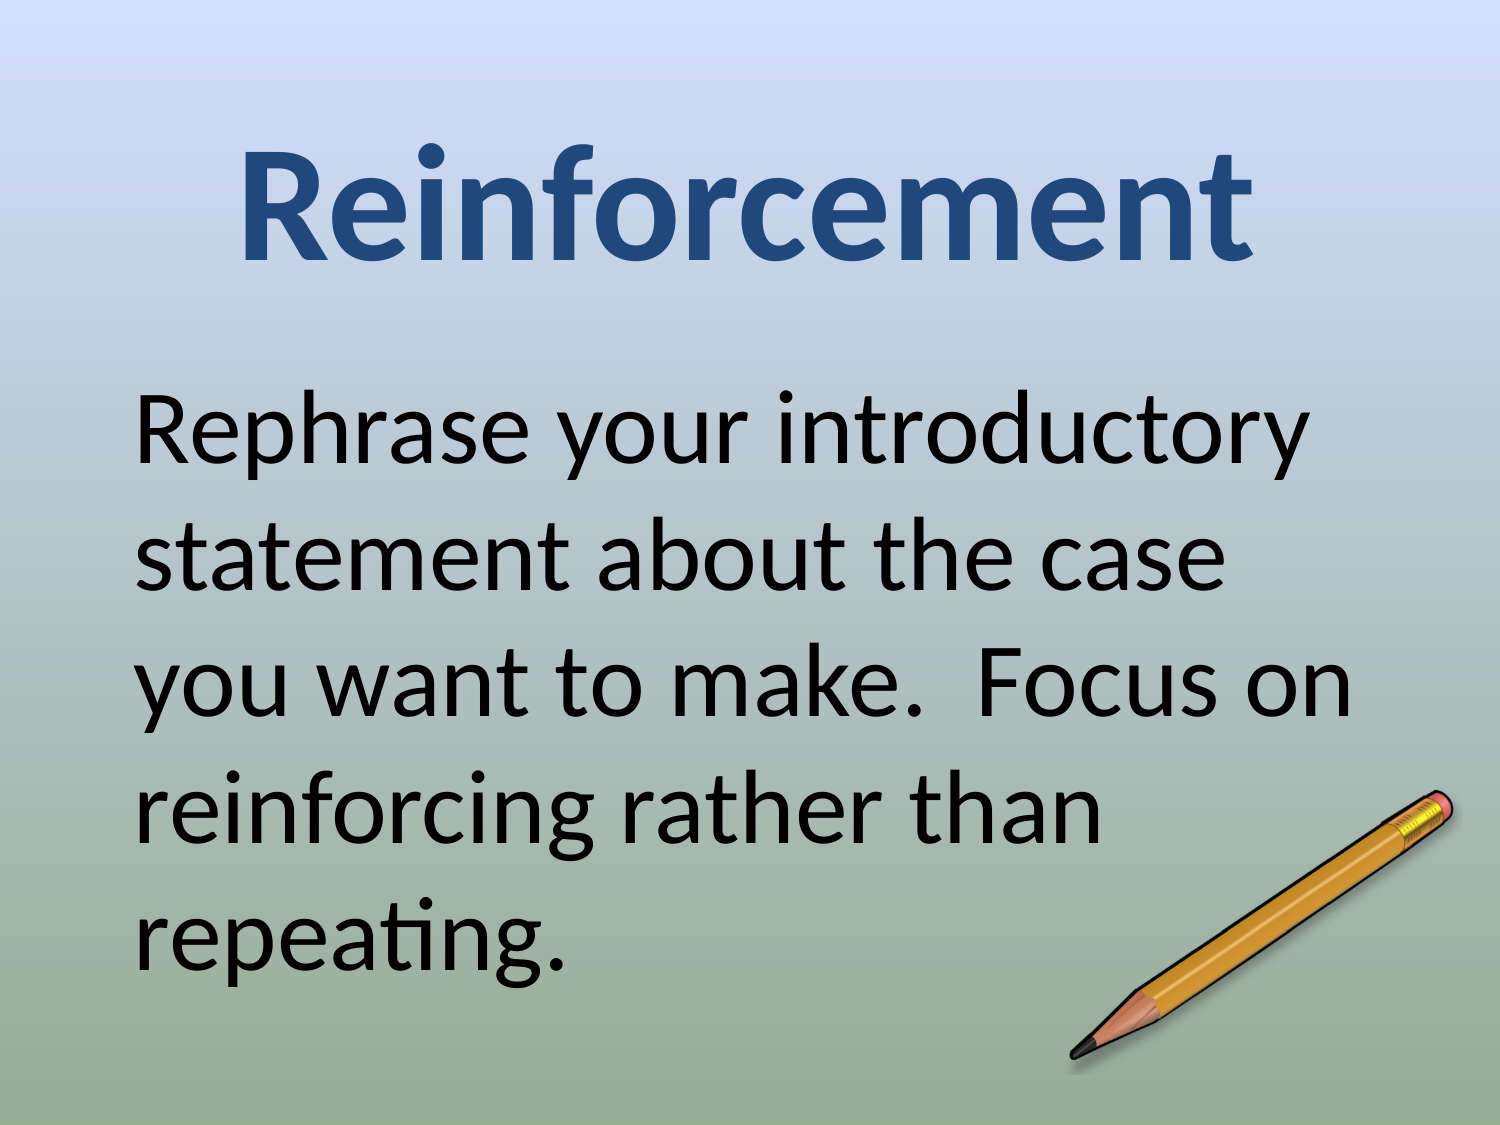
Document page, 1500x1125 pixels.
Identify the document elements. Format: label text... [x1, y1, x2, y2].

title Reinforcement [72, 99, 1423, 288]
list Rephrase your introductory statement about the case you want to make. Focus on reinforcing rather than repeating. [118, 350, 1382, 1013]
picture [1062, 787, 1464, 1076]
